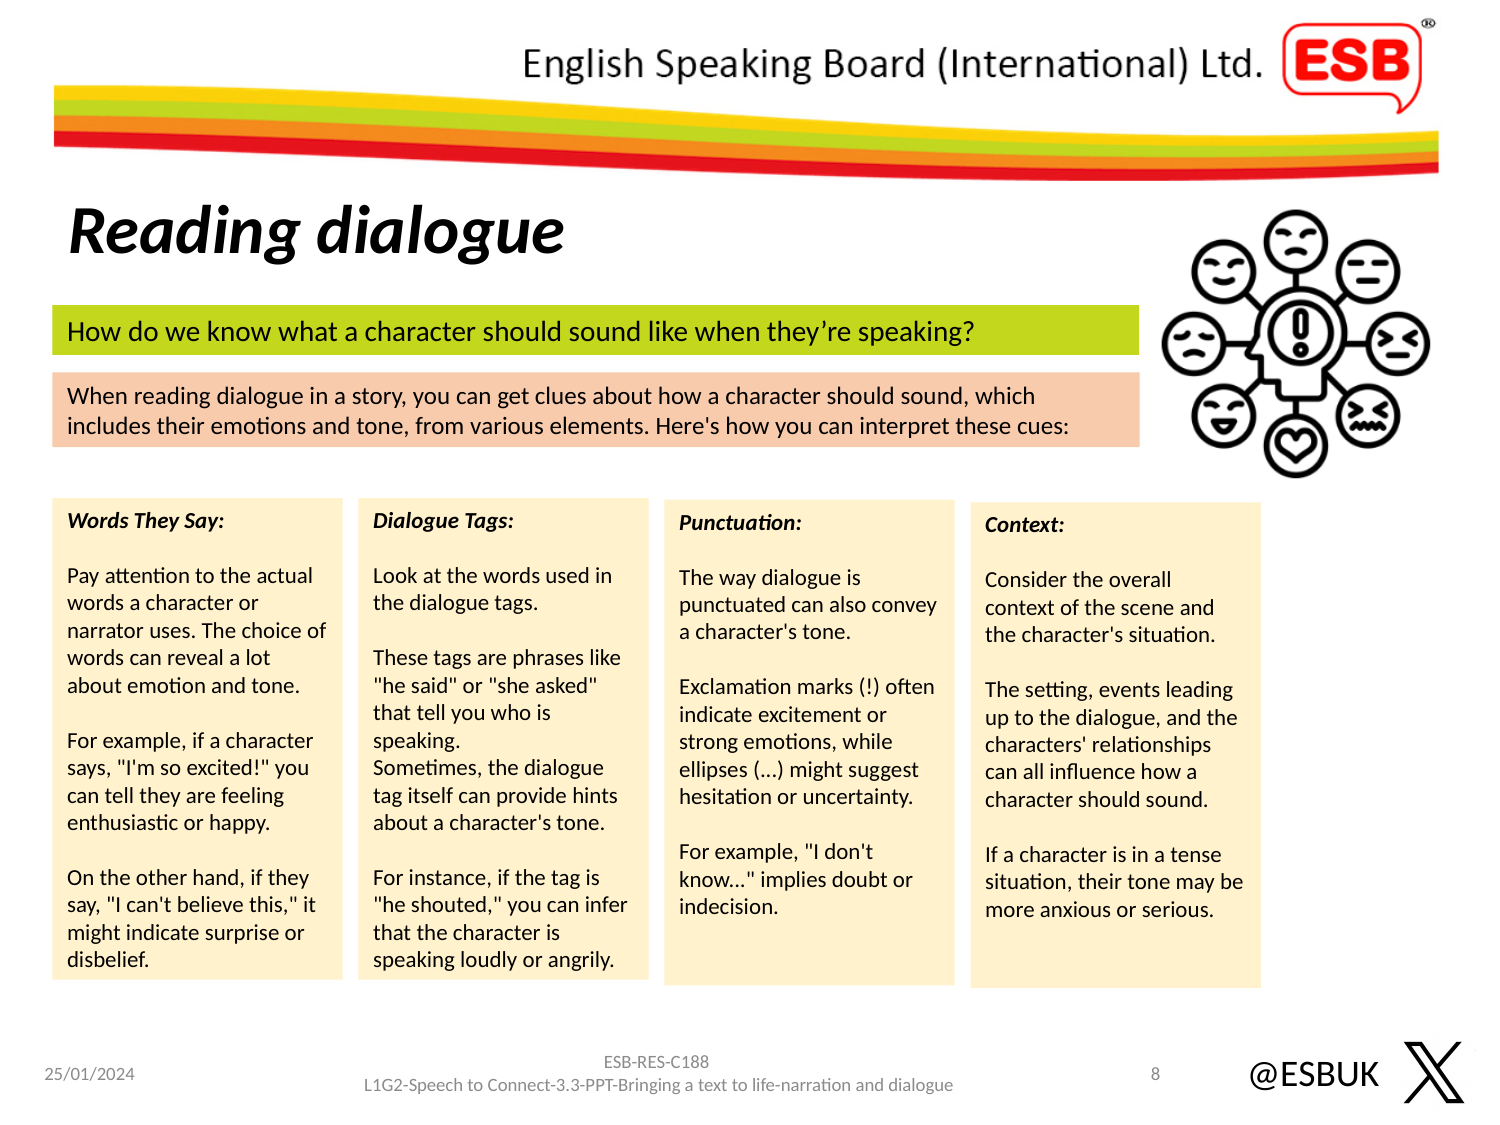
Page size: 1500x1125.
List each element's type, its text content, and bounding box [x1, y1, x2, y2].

title Reading dialogue [53, 171, 1347, 290]
picture [1155, 195, 1446, 503]
text_box Punctuation: The way dialogue is punctuated can also convey a character's tone. Exclamation marks (!) often indicate excitement or strong emotions, while ellipses (...) might suggest hesitation or uncertainty. For example, "I don't know..." implies doubt or indecision. [664, 499, 955, 986]
text_box Context: Consider the overall context of the scene and the character's situation. The setting, events leading up to the dialogue, and the characters' relationships can all influence how a character should sound. If a character is in a tense situation, their tone may be more anxious or serious. [970, 502, 1261, 989]
text_box Dialogue Tags: Look at the words used in the dialogue tags. These tags are phrases like "he said" or "she asked" that tell you who is speaking. Sometimes, the dialogue tag itself can provide hints about a character's tone. For instance, if the tag is "he shouted," you can infer that the character is speaking loudly or angrily. [358, 498, 649, 980]
text_box How do we know what a character should sound like when they’re speaking? [52, 305, 1140, 355]
picture [1395, 1029, 1476, 1116]
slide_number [29, 1042, 342, 1103]
footer ESB-RES-C188 L1G2-Speech to Connect-3.3-PPT-Bringing a text to life-narration and dialogue [342, 1042, 930, 1103]
text_box Words They Say: Pay attention to the actual words a character or narrator uses. The choice of words can reveal a lot about emotion and tone. For example, if a character says, "I'm so excited!" you can tell they are feeling enthusiastic or happy. On the other hand, if they say, "I can't believe this," it might indicate surprise or disbelief. [52, 498, 343, 980]
text_box When reading dialogue in a story, you can get clues about how a character should sound, which includes their emotions and tone, from various elements. Here's how you can interpret these cues: [52, 372, 1140, 448]
slide_number 8 [930, 1042, 1176, 1103]
picture [0, 0, 1500, 189]
